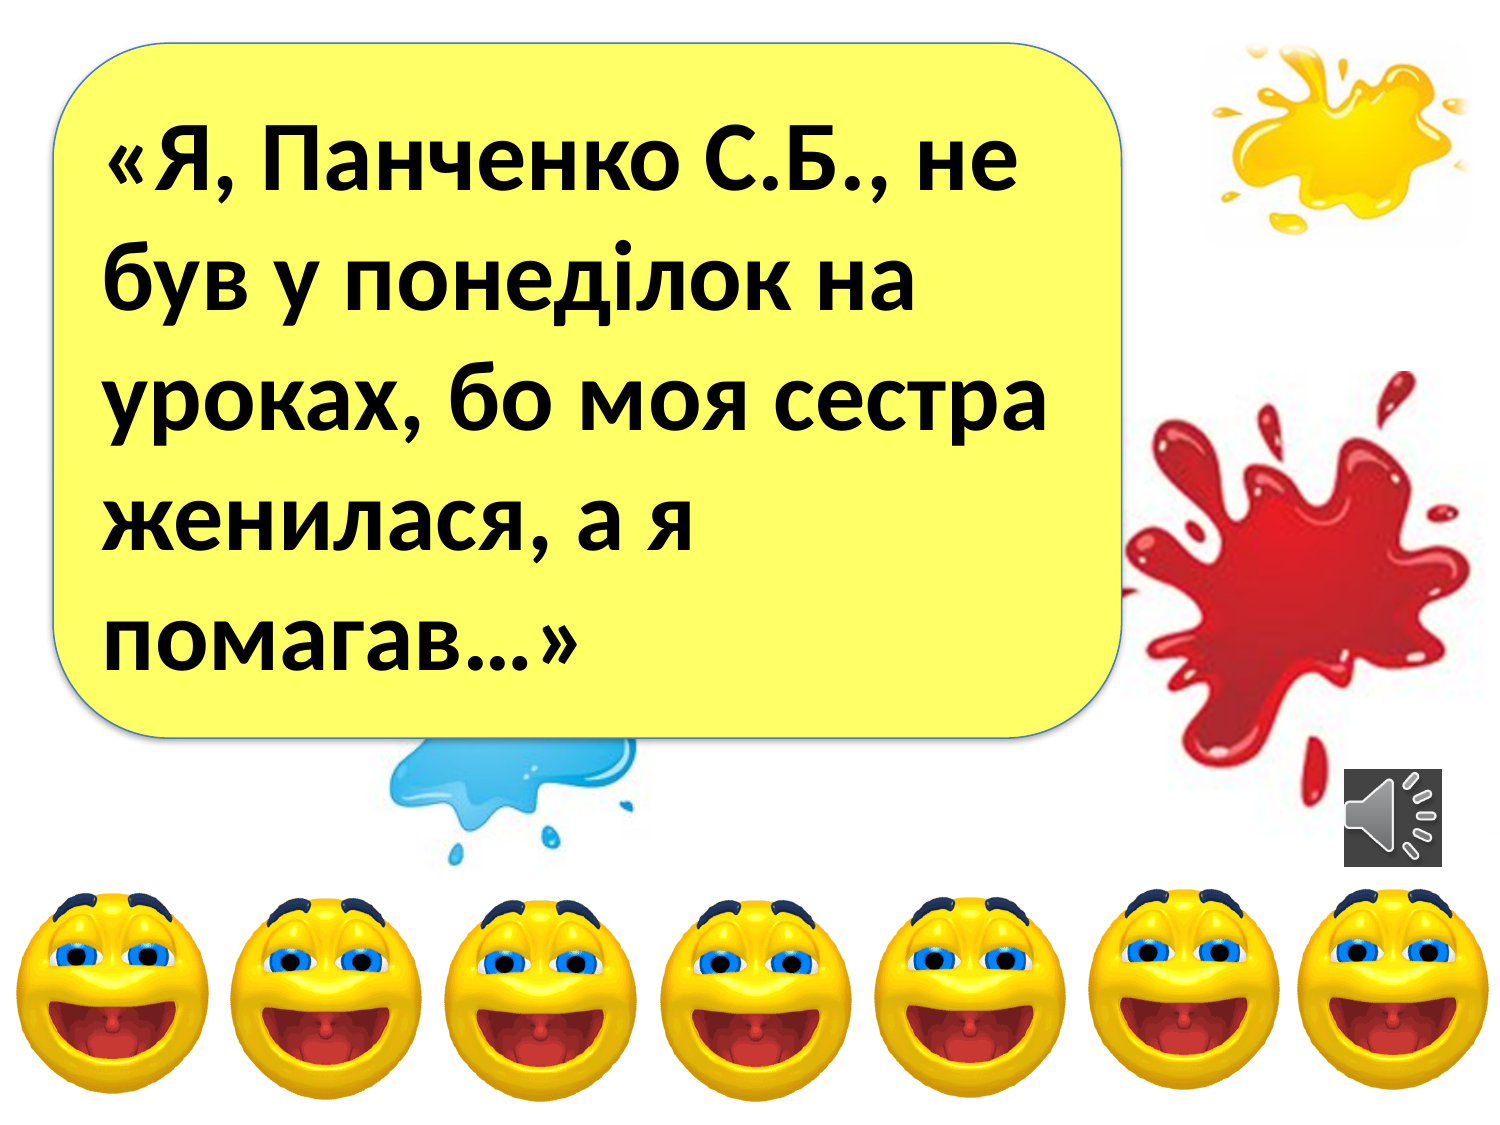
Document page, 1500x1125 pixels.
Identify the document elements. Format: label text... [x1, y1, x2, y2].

picture [218, 371, 1500, 1125]
text_box «Я, Панченко С.Б., не був у понеділок на уроках, бо моя сестра женилася, а я помагав…» [52, 42, 1123, 739]
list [4, 838, 220, 1125]
picture [1195, 36, 1500, 254]
